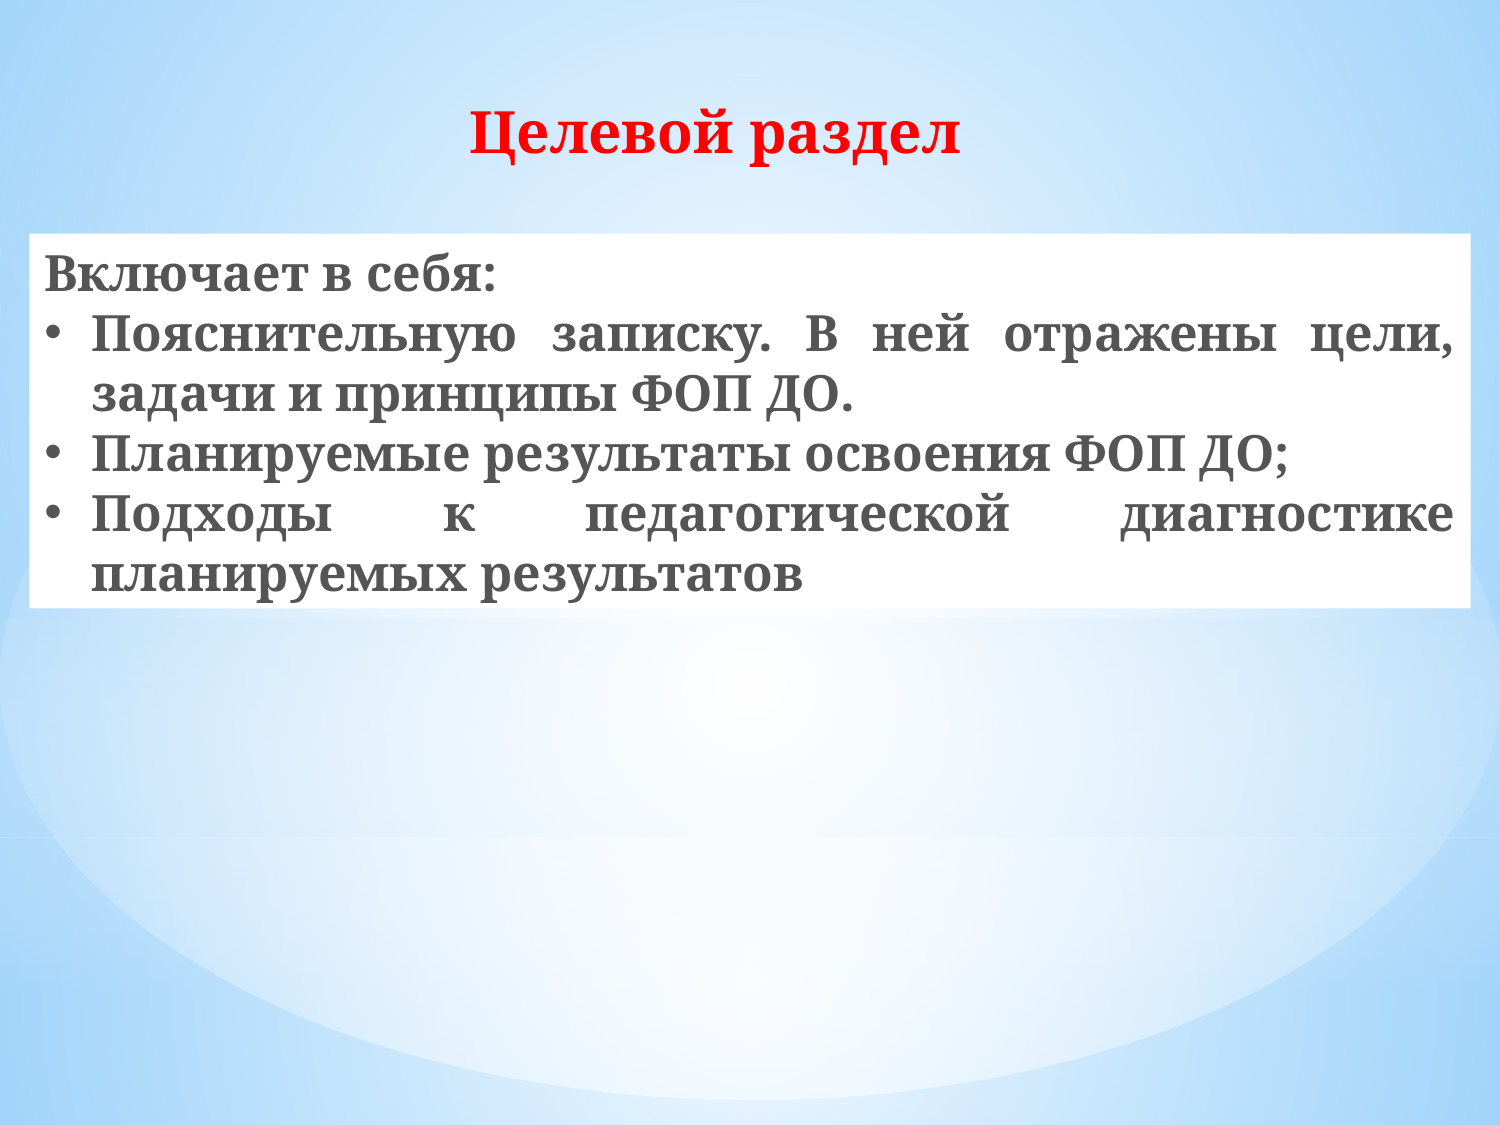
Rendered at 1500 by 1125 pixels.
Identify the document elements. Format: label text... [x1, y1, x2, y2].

text_box Целевой раздел [454, 87, 1105, 173]
text_box Включает в себя: Пояснительную записку. В ней отражены цели, задачи и принципы ФОП ДО. Планируемые результаты освоения ФОП ДО; Подходы к педагогической диагностике планируемых результатов [29, 233, 1471, 609]
